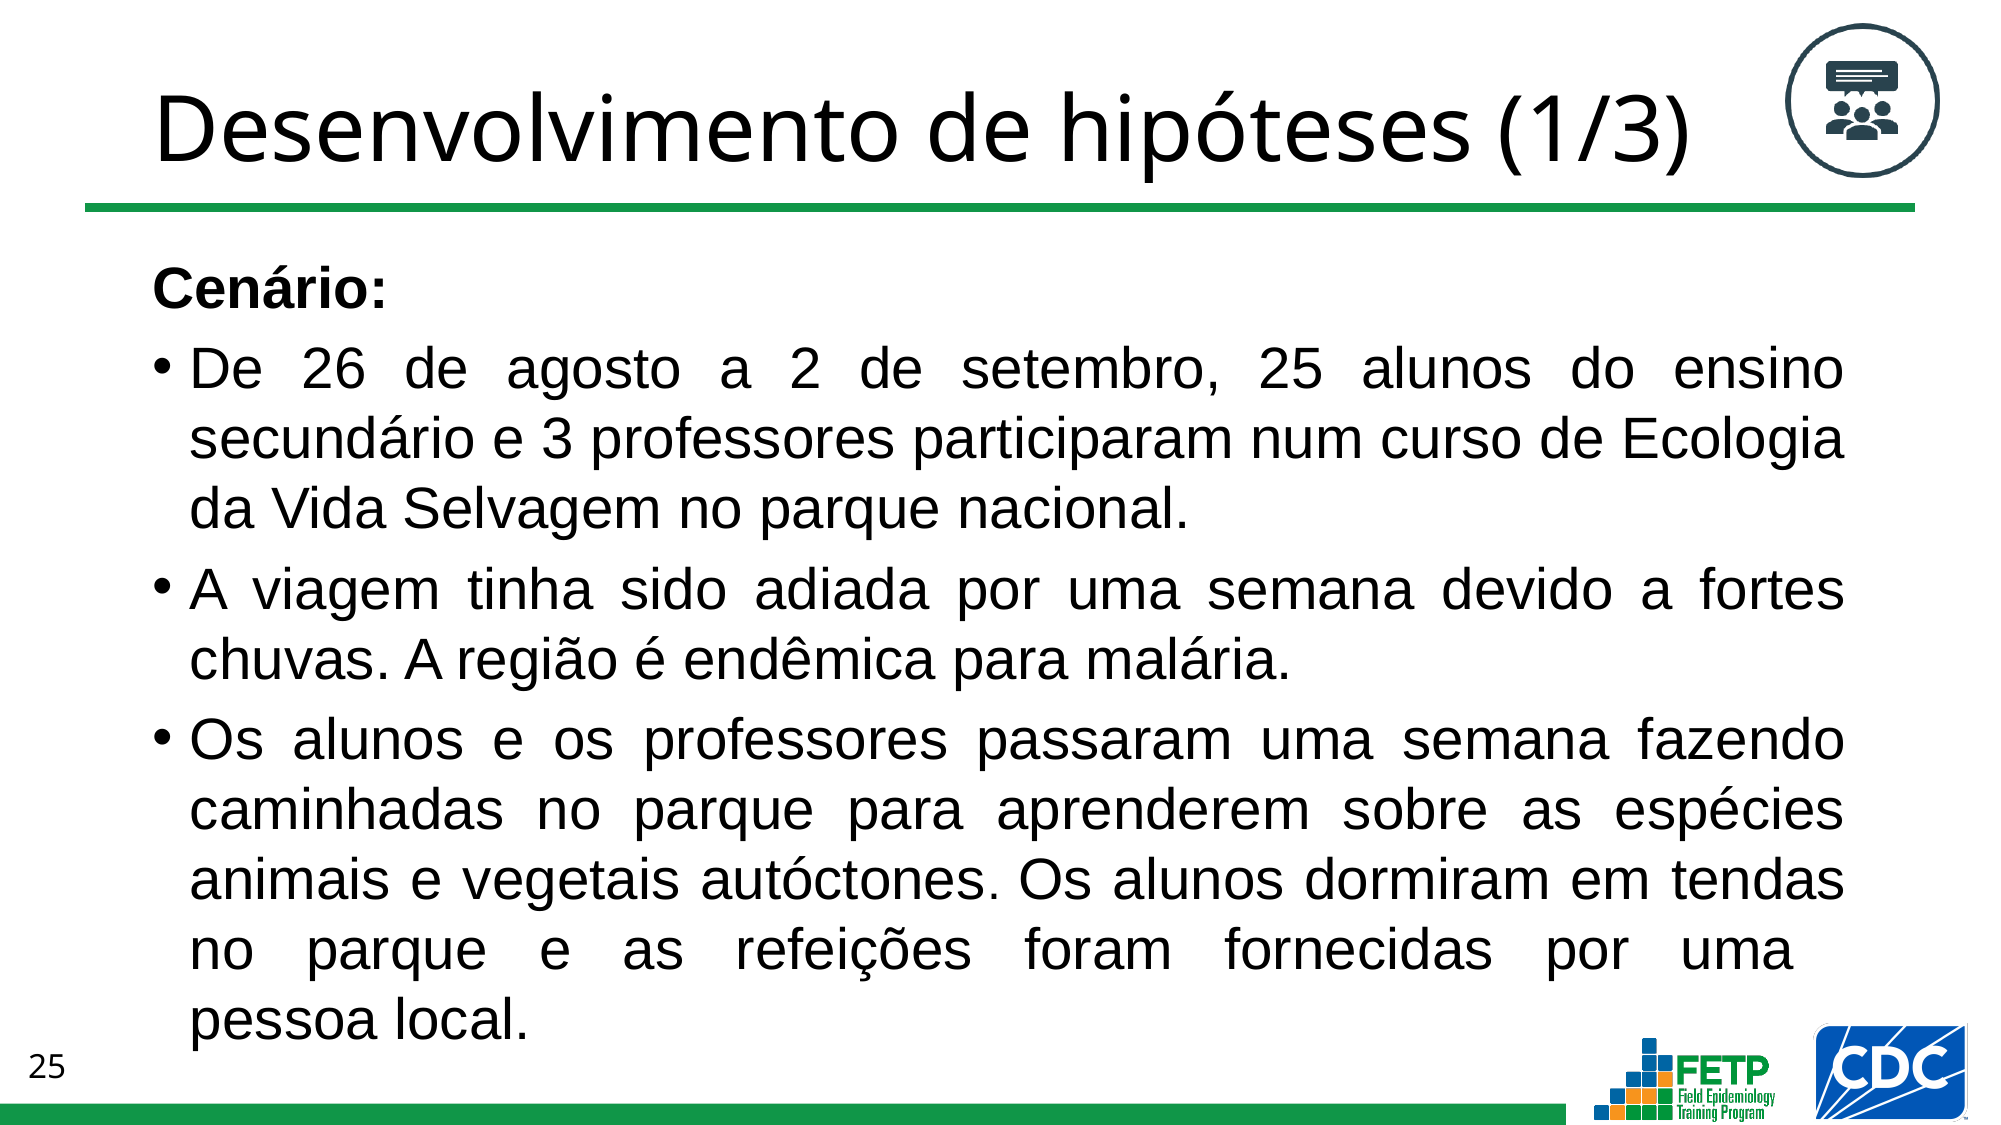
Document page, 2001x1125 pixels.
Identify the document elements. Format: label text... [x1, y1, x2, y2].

picture [1785, 23, 1940, 178]
picture [1594, 1038, 1775, 1122]
title Desenvolvimento de hipóteses (1/3) [137, 75, 1738, 207]
picture [1813, 1023, 1968, 1122]
list Cenário: De 26 de agosto a 2 de setembro, 25 alunos do ensino secundário e 3 professores participaram num curso de Ecologia da Vida Selvagem no parque nacional. A viagem tinha sido adiada por uma semana devido a fortes chuvas. A região é endêmica para malária. Os alunos e os professores passaram uma semana fazendo caminhadas no parque para aprenderem sobre as espécies animais e vegetais autóctones. Os alunos dormiram em tendas no parque e as refeições foram fornecidas por uma pessoa local. [137, 242, 1863, 1004]
